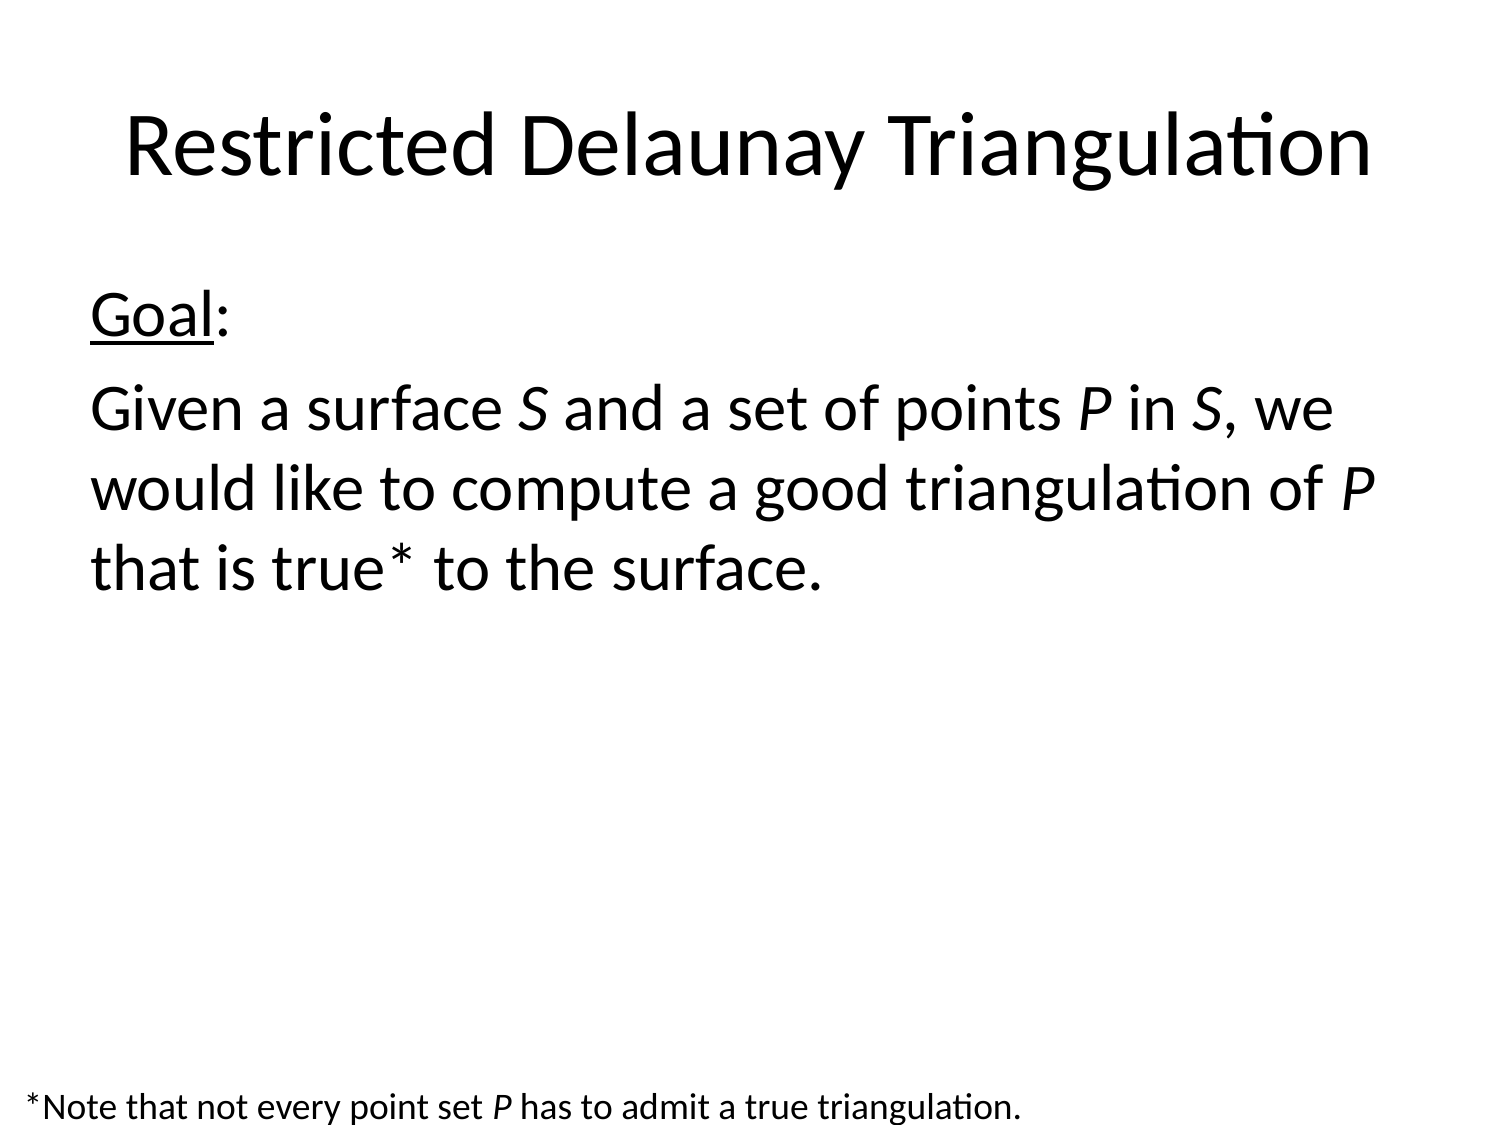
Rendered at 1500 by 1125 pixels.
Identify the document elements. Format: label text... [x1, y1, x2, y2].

text_box *Note that not every point set P has to admit a true triangulation. [9, 1074, 1038, 1125]
title Restricted Delaunay Triangulation [75, 45, 1425, 233]
list Goal: Given a surface S and a set of points P in S, we would like to compute a good triangulation of P that is true* to the surface. [75, 262, 1425, 1125]
